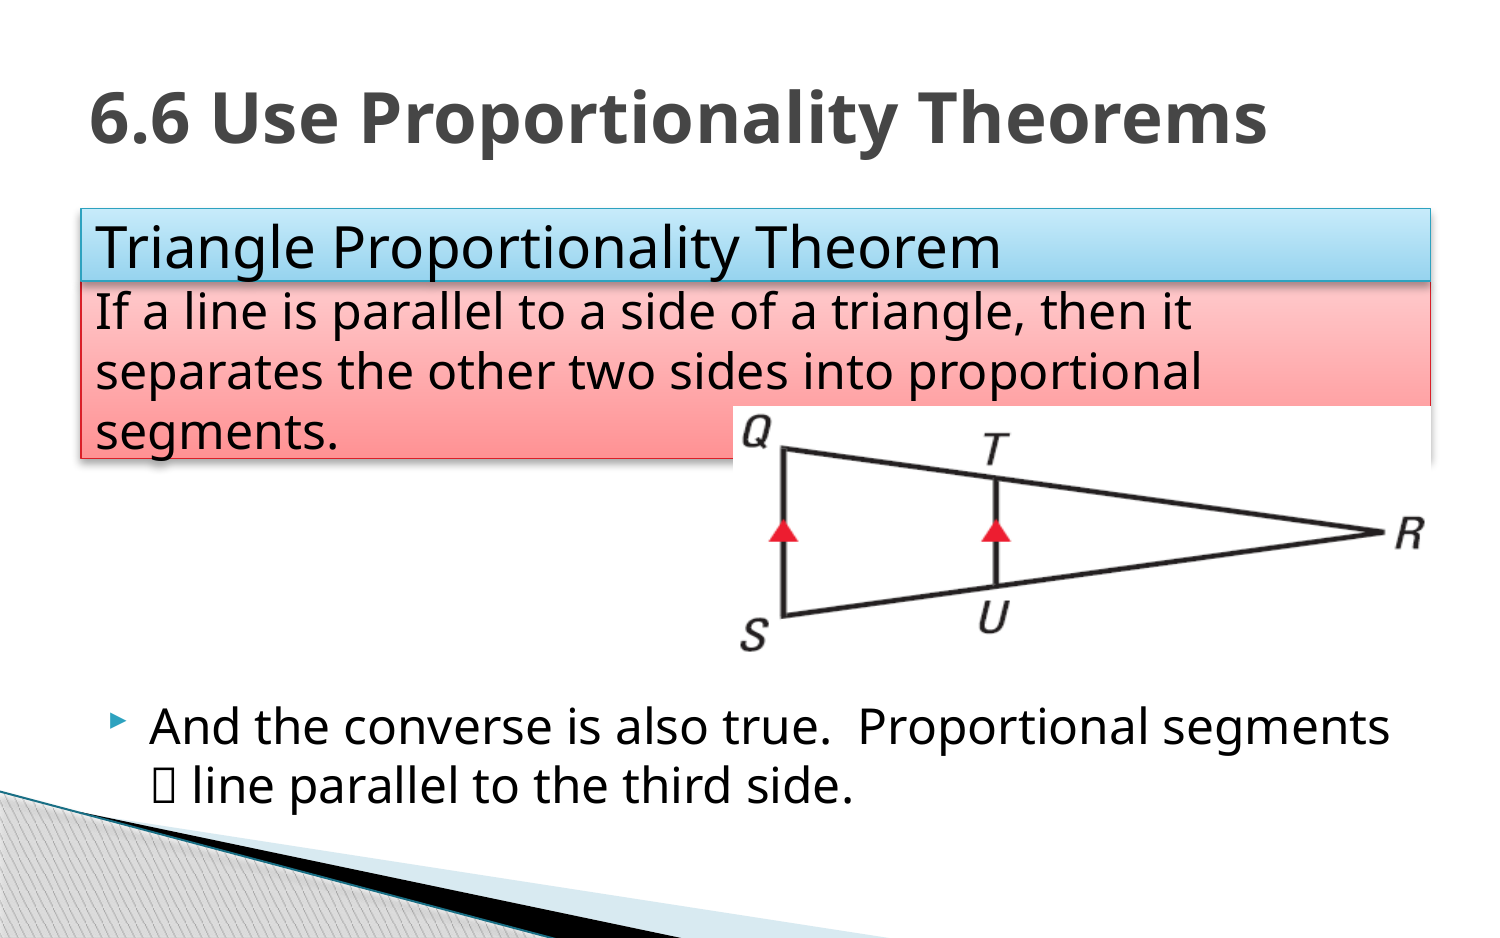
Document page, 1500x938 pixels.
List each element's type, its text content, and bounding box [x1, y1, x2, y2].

list And the converse is also true. Proportional segments  line parallel to the third side. [75, 687, 1425, 822]
text_box Triangle Proportionality Theorem [80, 208, 1431, 282]
picture [733, 405, 1431, 670]
title 6.6 Use Proportionality Theorems [75, 37, 1425, 194]
text_box If a line is parallel to a side of a triangle, then it separates the other two sides into proportional segments. [80, 292, 1431, 459]
